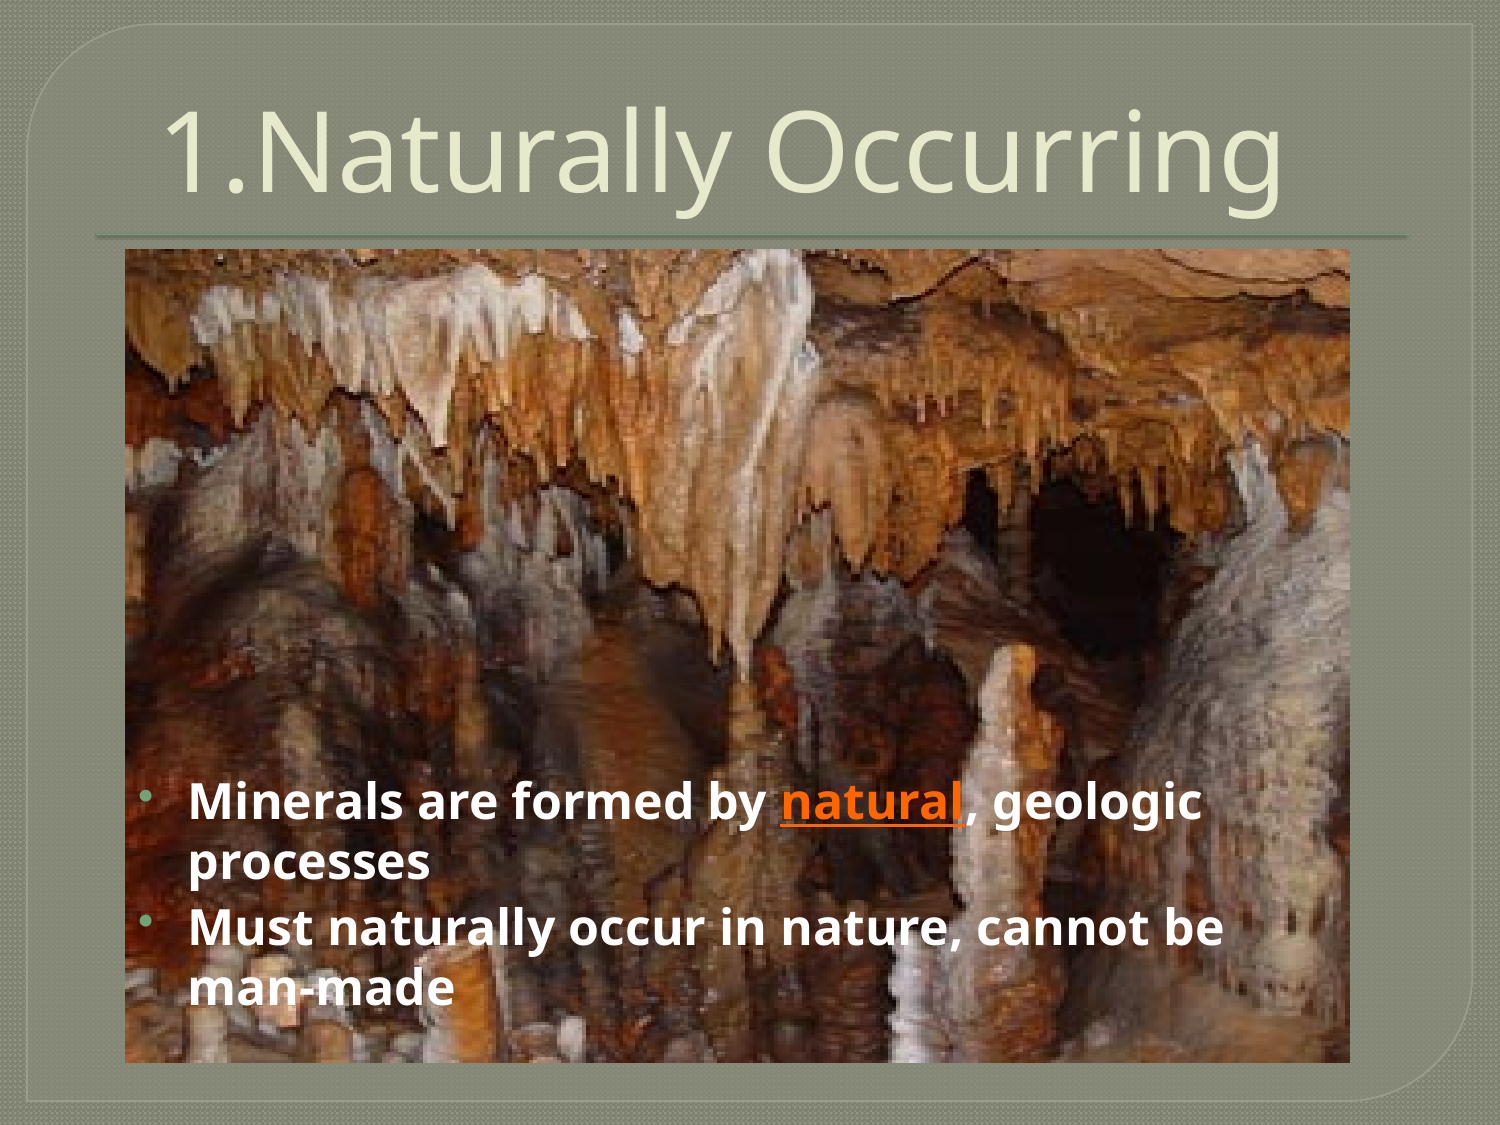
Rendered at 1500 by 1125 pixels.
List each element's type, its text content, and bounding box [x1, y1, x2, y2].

picture [124, 249, 1351, 1063]
title 1.Naturally Occurring [125, 37, 1313, 223]
